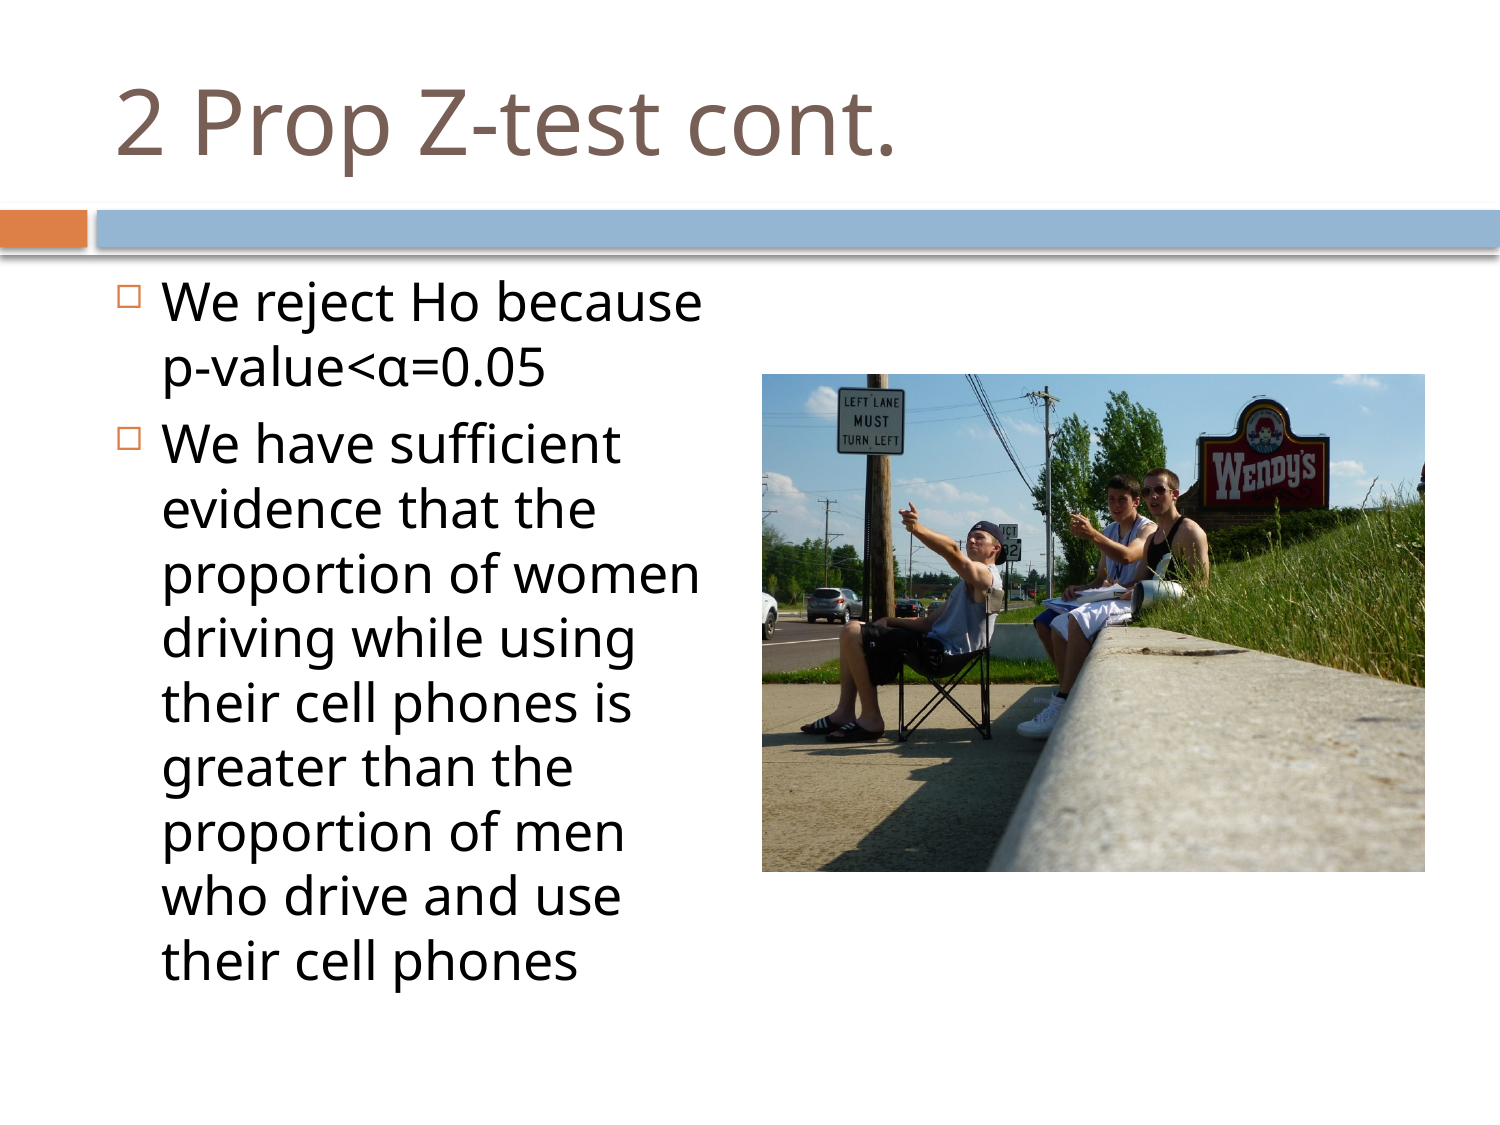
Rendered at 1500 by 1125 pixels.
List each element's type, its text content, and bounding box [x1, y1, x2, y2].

title 2 Prop Z-test cont. [99, 37, 1438, 200]
list We reject Ho because p-value<α=0.05 We have sufficient evidence that the proportion of women driving while using their cell phones is greater than the proportion of men who drive and use their cell phones [99, 260, 738, 1011]
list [762, 374, 1426, 873]
